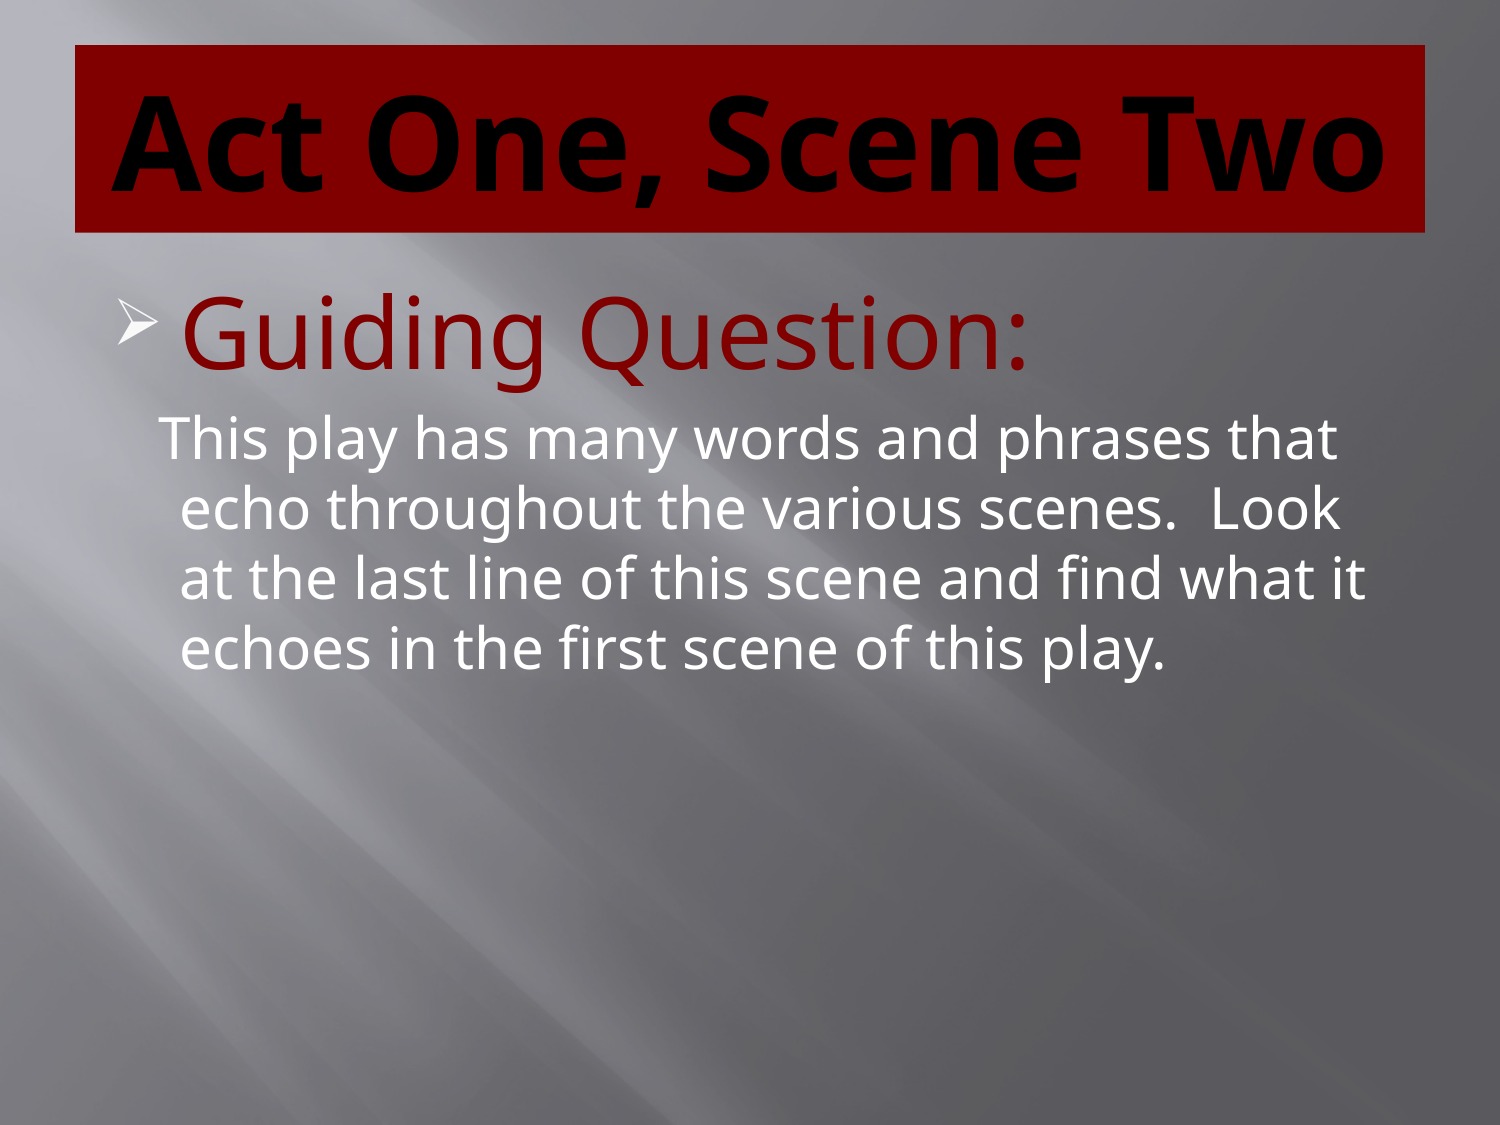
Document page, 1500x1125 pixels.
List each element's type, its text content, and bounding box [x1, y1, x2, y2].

title Act One, Scene Two [75, 45, 1425, 233]
list Guiding Question: This play has many words and phrases that echo throughout the various scenes. Look at the last line of this scene and find what it echoes in the first scene of this play. [75, 262, 1425, 1035]
